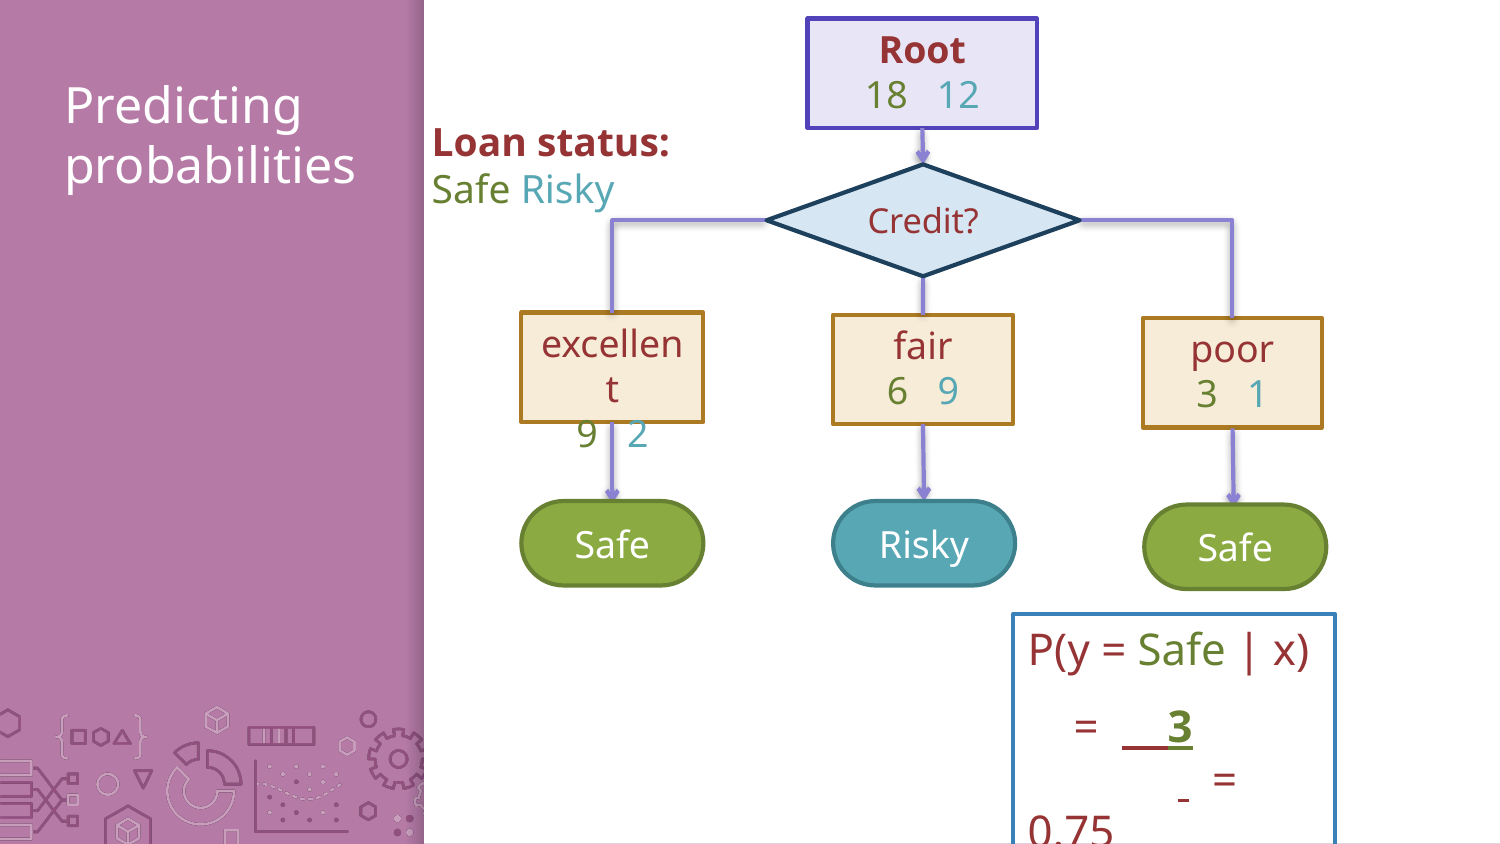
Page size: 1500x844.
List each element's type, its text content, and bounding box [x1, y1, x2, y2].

title Predicting probabilities [49, 58, 385, 712]
text_box poor 3 1 [1141, 316, 1324, 430]
text_box Safe [1142, 502, 1329, 592]
text_box fair 6 9 [831, 313, 1015, 426]
text_box P(y = Safe | x) = 3 = 0.75 3 + 1 [1012, 614, 1336, 844]
text_box Root 18 12 [805, 16, 1039, 130]
text_box Safe [519, 498, 706, 588]
text_box excellent 9 2 [519, 310, 705, 424]
text_box Loan status: Safe Risky [416, 110, 696, 219]
text_box Risky [830, 498, 1018, 588]
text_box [1079, 220, 1233, 319]
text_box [612, 220, 767, 313]
text_box Credit? [765, 164, 1080, 279]
picture [0, 701, 424, 844]
